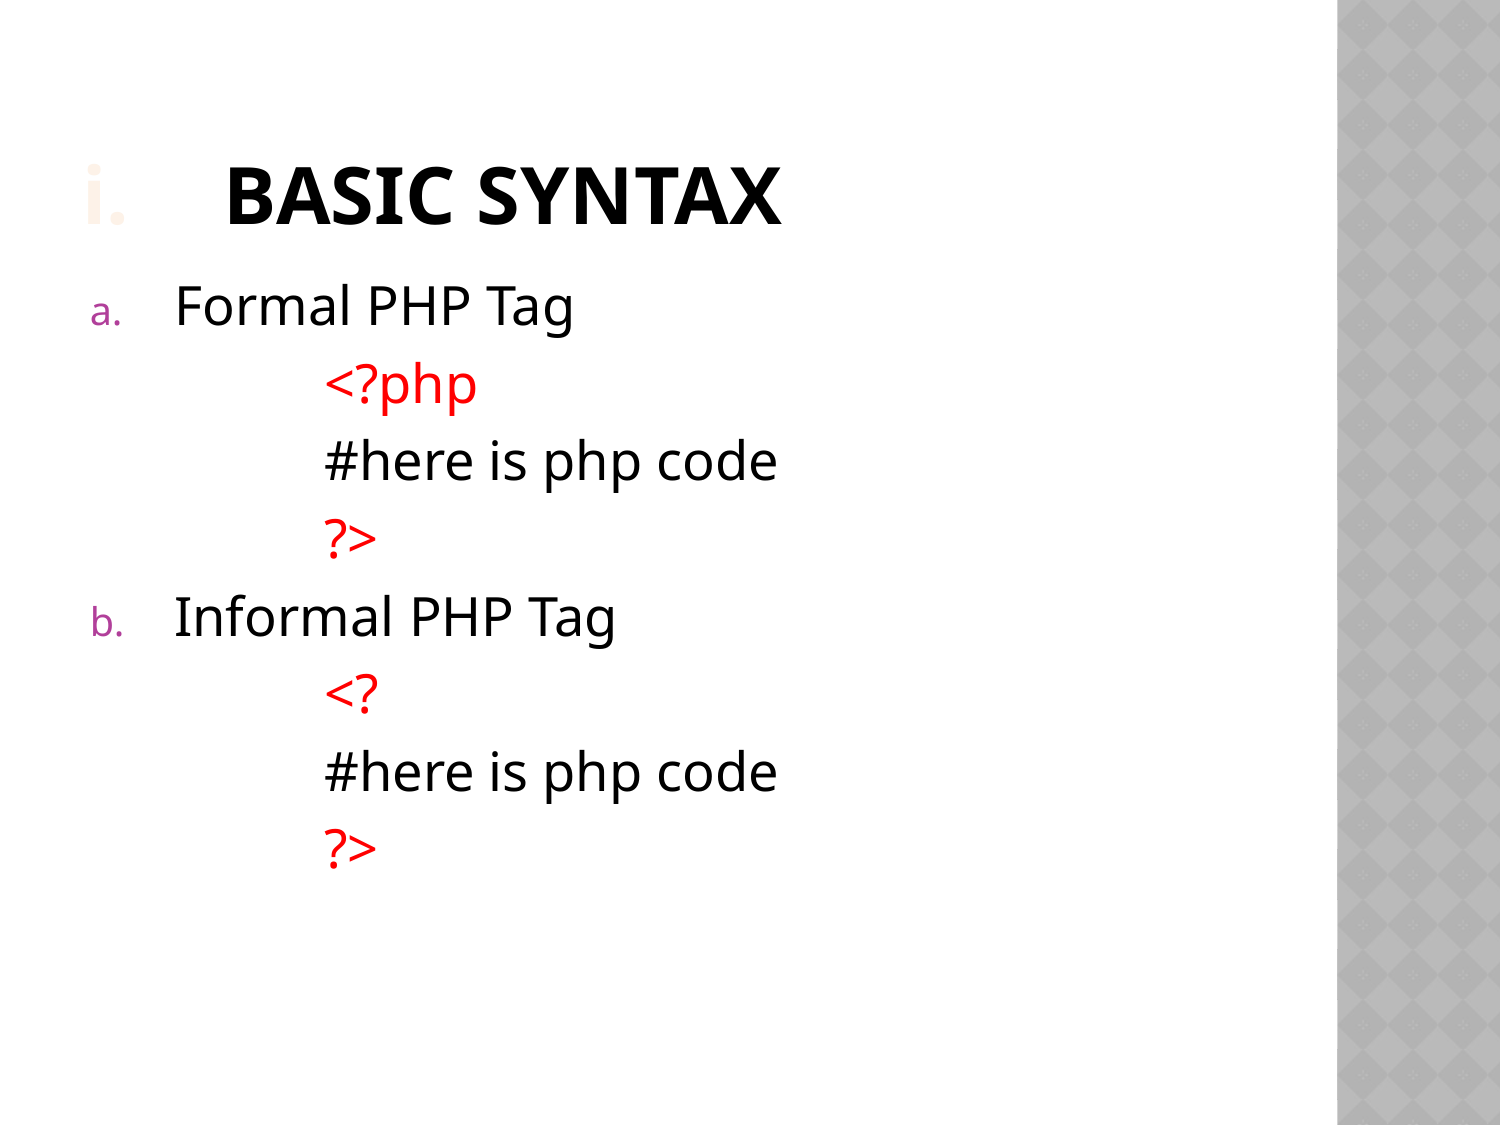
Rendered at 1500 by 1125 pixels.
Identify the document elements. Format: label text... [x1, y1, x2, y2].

list Formal PHP Tag <?php #here is php code ?> Informal PHP Tag <? #here is php code ?> [75, 264, 1263, 1059]
title Basic Syntax [75, 52, 1263, 240]
